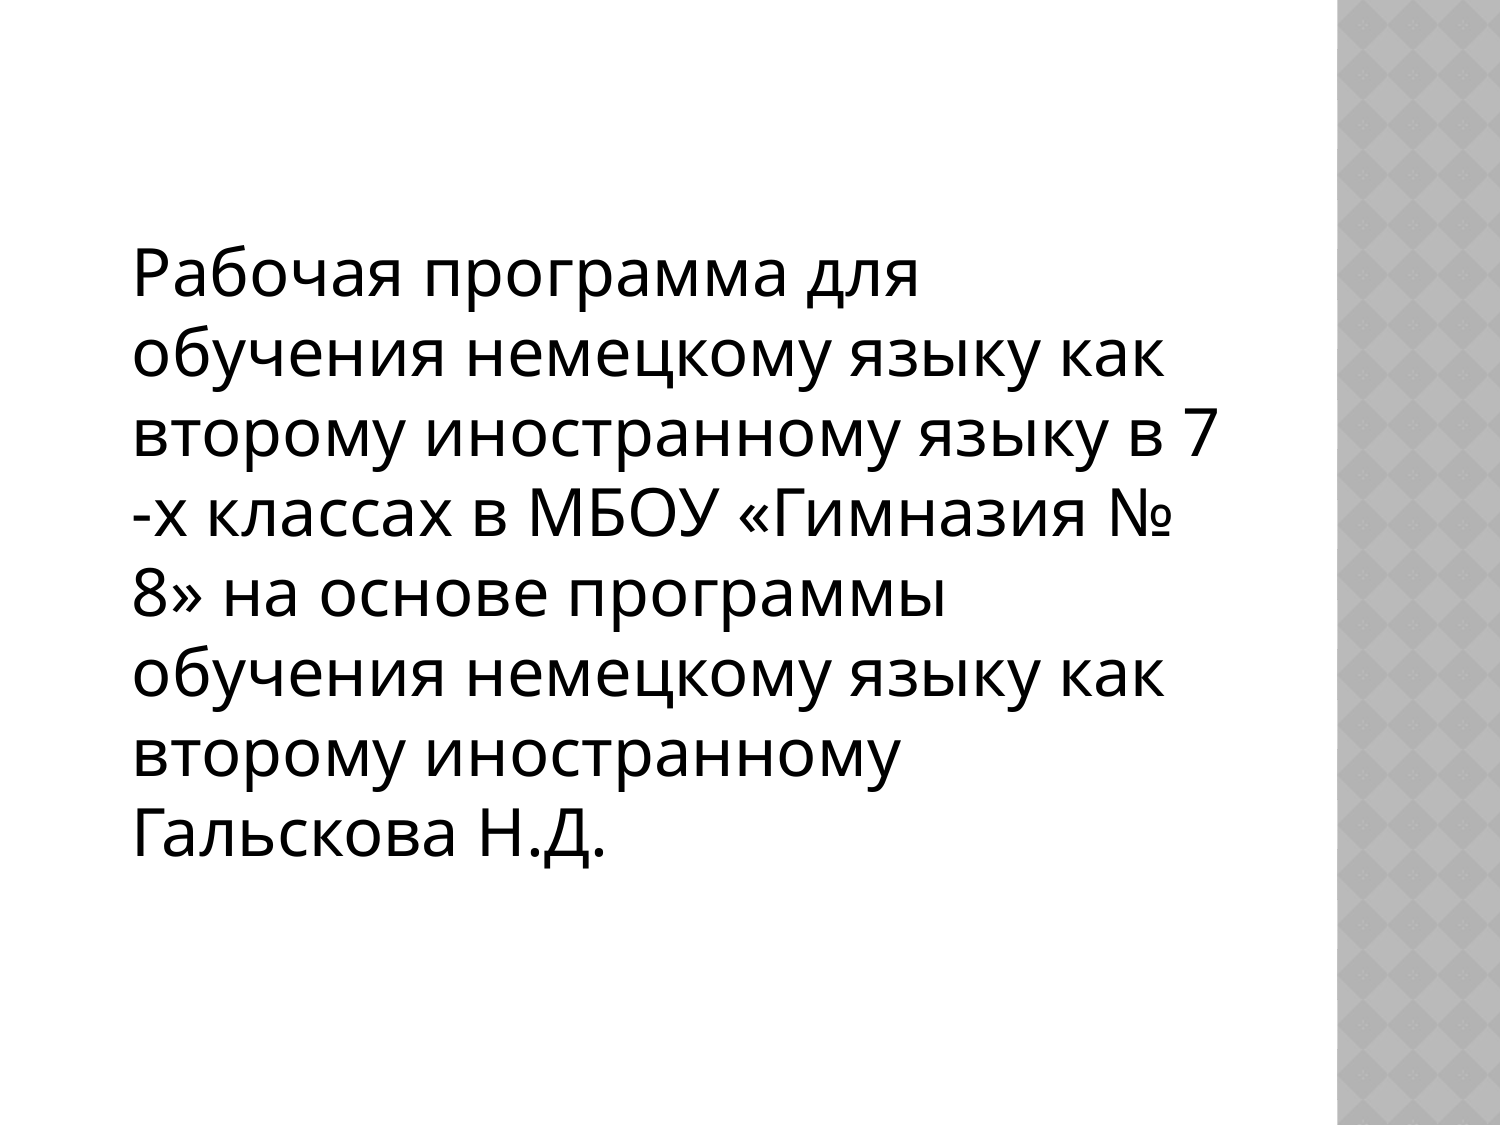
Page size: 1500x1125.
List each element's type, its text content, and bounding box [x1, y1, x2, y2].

text_box Рабочая программа для обучения немецкому языку как второму иностранному языку в 7 -х классах в МБОУ «Гимназия № 8» на основе программы обучения немецкому языку как второму иностранному Гальскова Н.Д. [117, 222, 1243, 877]
